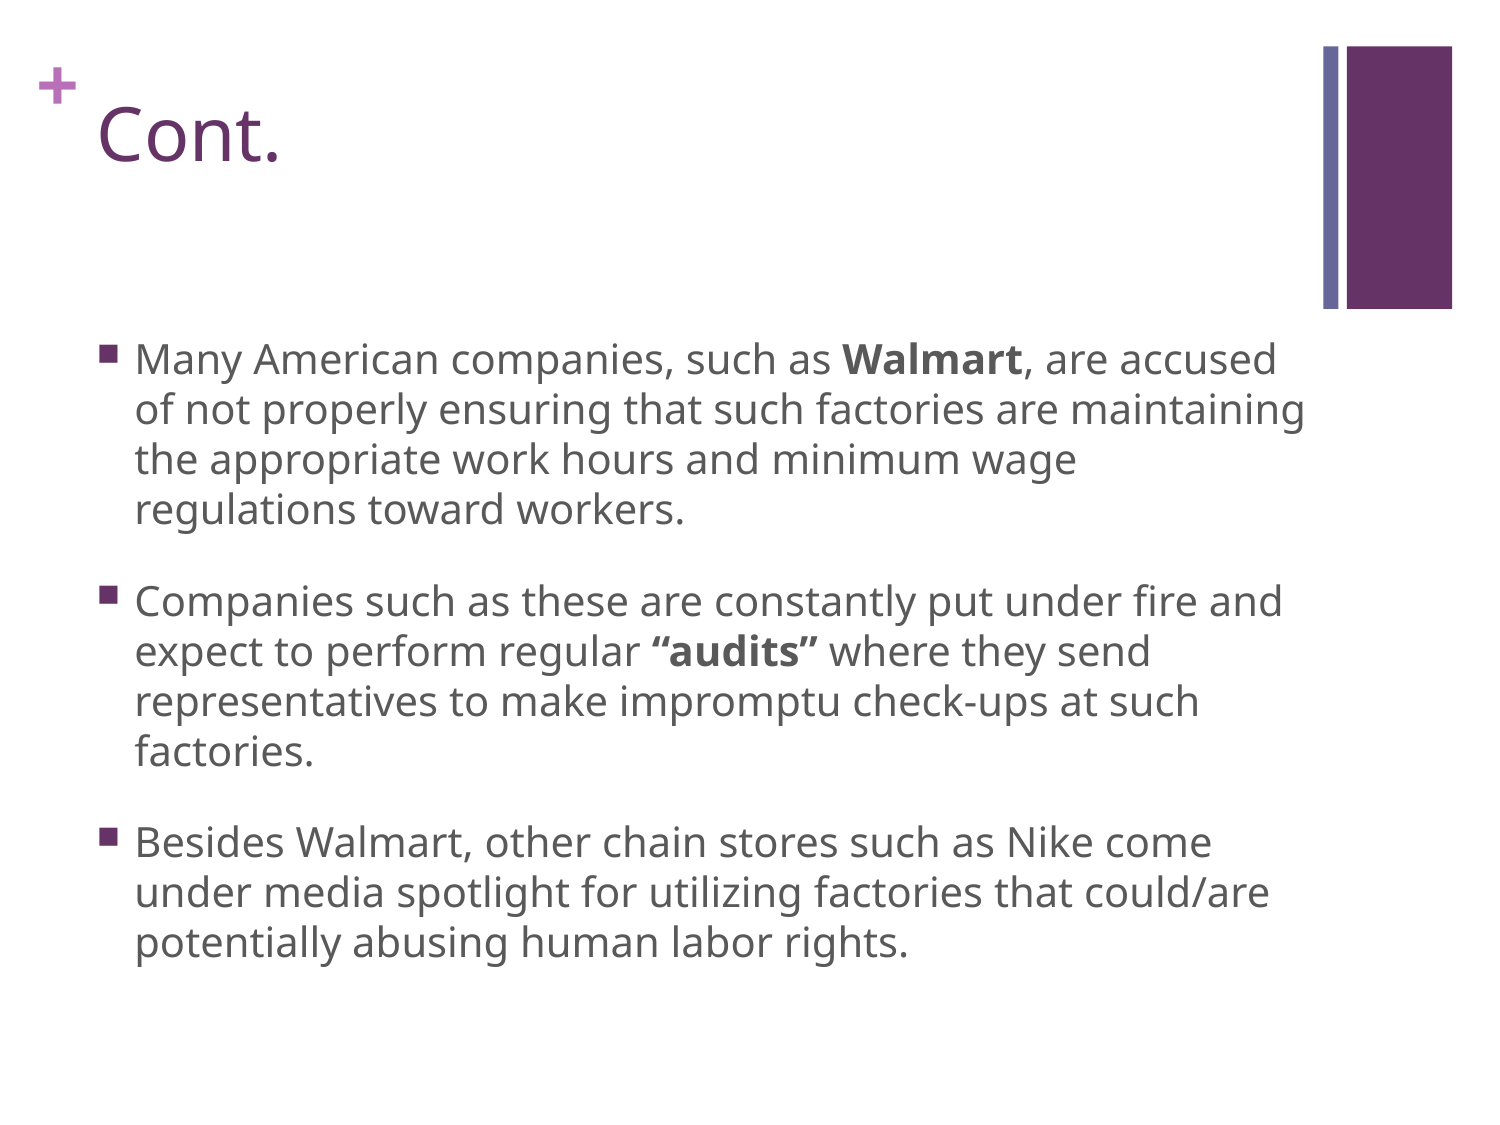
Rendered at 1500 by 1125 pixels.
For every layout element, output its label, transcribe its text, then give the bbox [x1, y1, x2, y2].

list Many American companies, such as Walmart, are accused of not properly ensuring that such factories are maintaining the appropriate work hours and minimum wage regulations toward workers. Companies such as these are constantly put under fire and expect to perform regular “audits” where they send representatives to make impromptu check-ups at such factories. Besides Walmart, other chain stores such as Nike come under media spotlight for utilizing factories that could/are potentially abusing human labor rights. [81, 324, 1322, 1005]
title Cont. [81, 79, 1322, 263]
